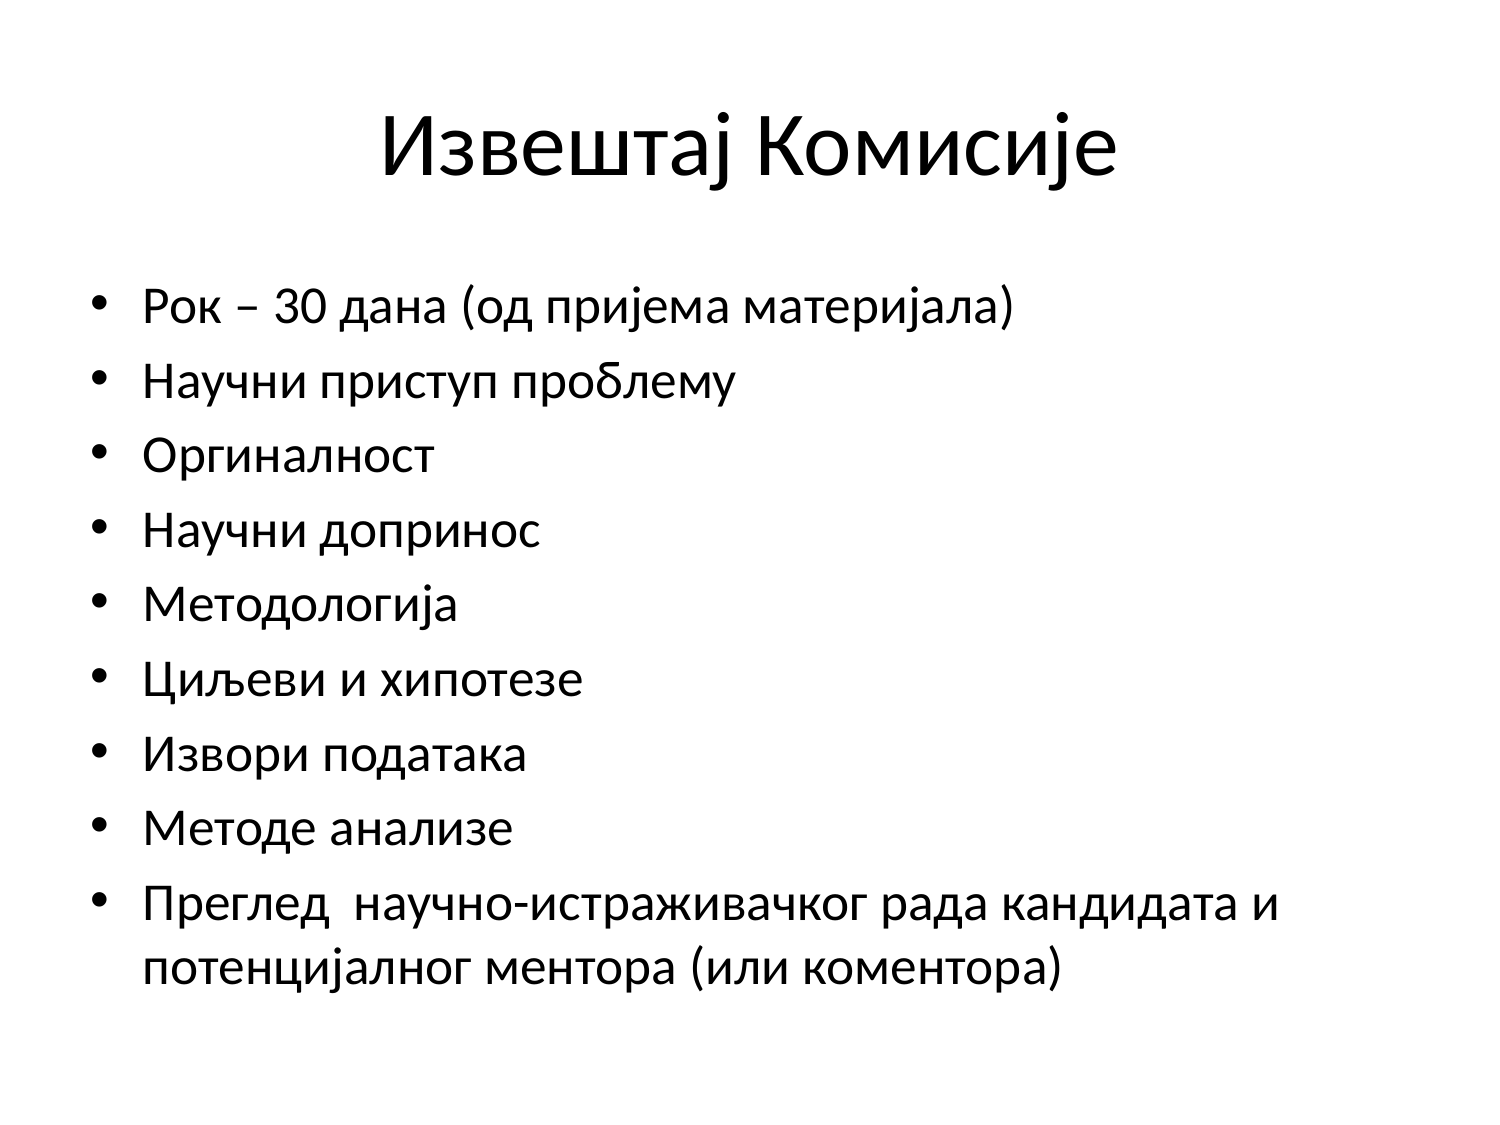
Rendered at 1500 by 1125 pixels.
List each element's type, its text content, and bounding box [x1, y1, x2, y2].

list Рок – 30 дана (од пријема материјала) Научни приступ проблему Оргиналност Научни допринос Методологија Циљеви и хипотезе Извори података Методе анализе Преглед научно-истраживачког рада кандидата и потенцијалног ментора (или коментора) [75, 262, 1425, 1005]
title Извештај Комисије [75, 45, 1425, 233]
